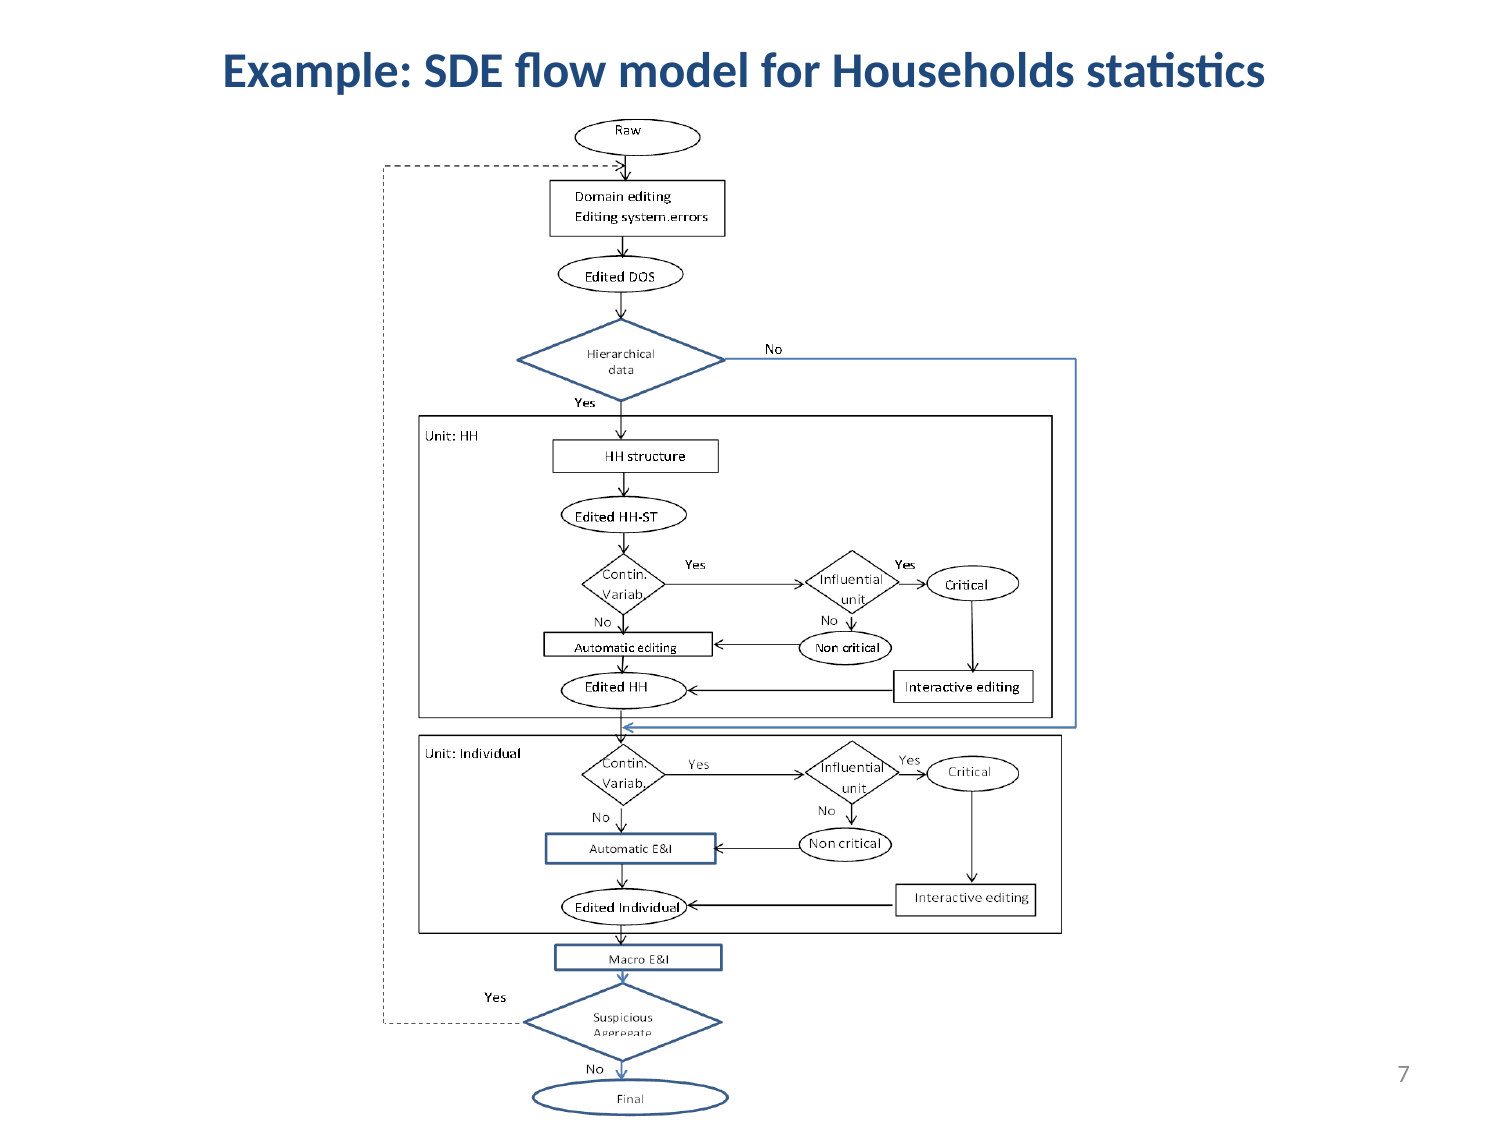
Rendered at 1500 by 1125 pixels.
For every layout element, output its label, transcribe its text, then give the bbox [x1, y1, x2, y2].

slide_number 7 [1110, 1042, 1425, 1103]
title Example: SDE flow model for Households statistics [75, 0, 1425, 161]
picture [383, 119, 1105, 1118]
